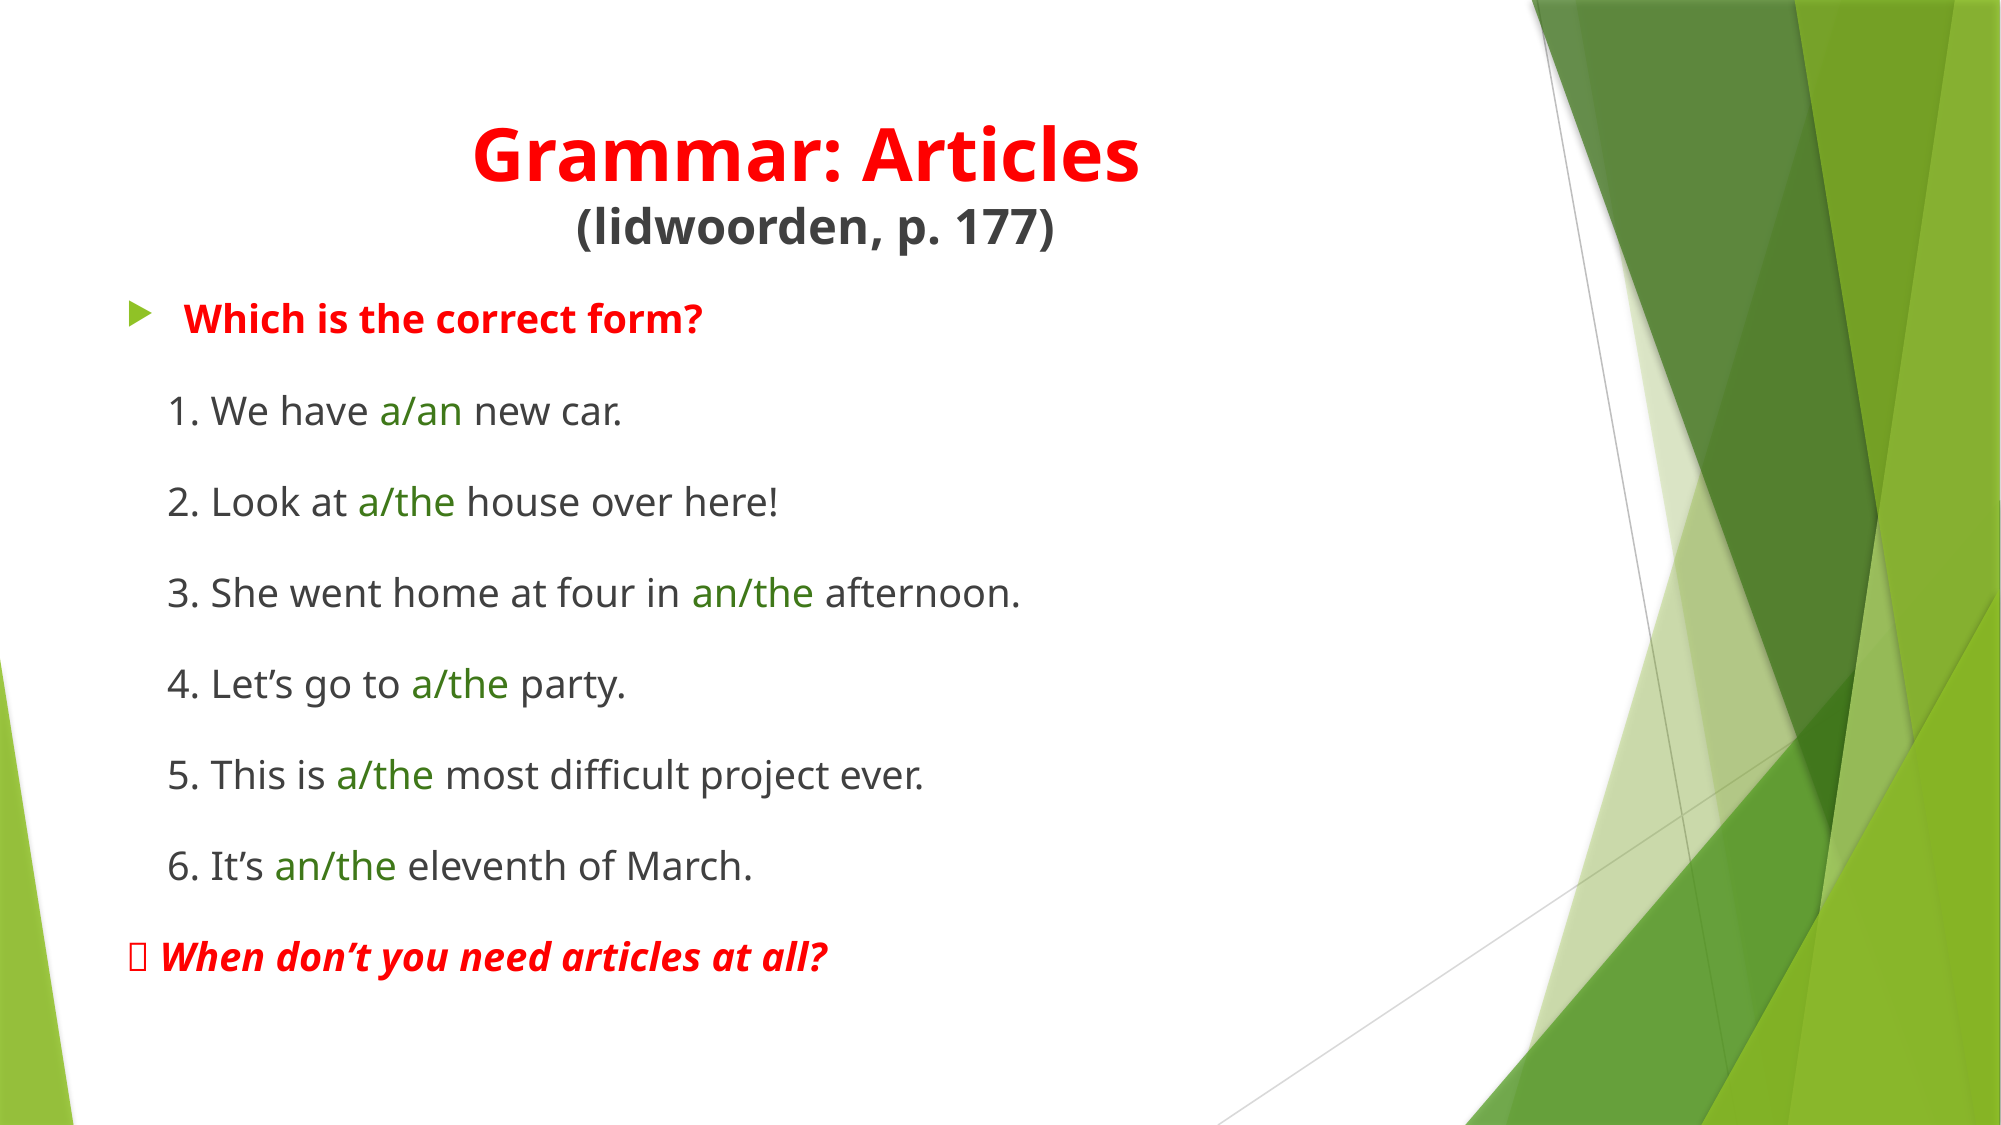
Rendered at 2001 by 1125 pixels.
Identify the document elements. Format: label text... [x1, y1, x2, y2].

list Which is the correct form? 1. We have a/an new car. 2. Look at a/the house over here! 3. She went home at four in an/the afternoon. 4. Let’s go to a/the party. 5. This is a/the most difficult project ever. 6. It’s an/the eleventh of March.  When don’t you need articles at all? [111, 263, 1522, 991]
title Grammar: Articles (lidwoorden, p. 177) [111, 99, 1522, 263]
